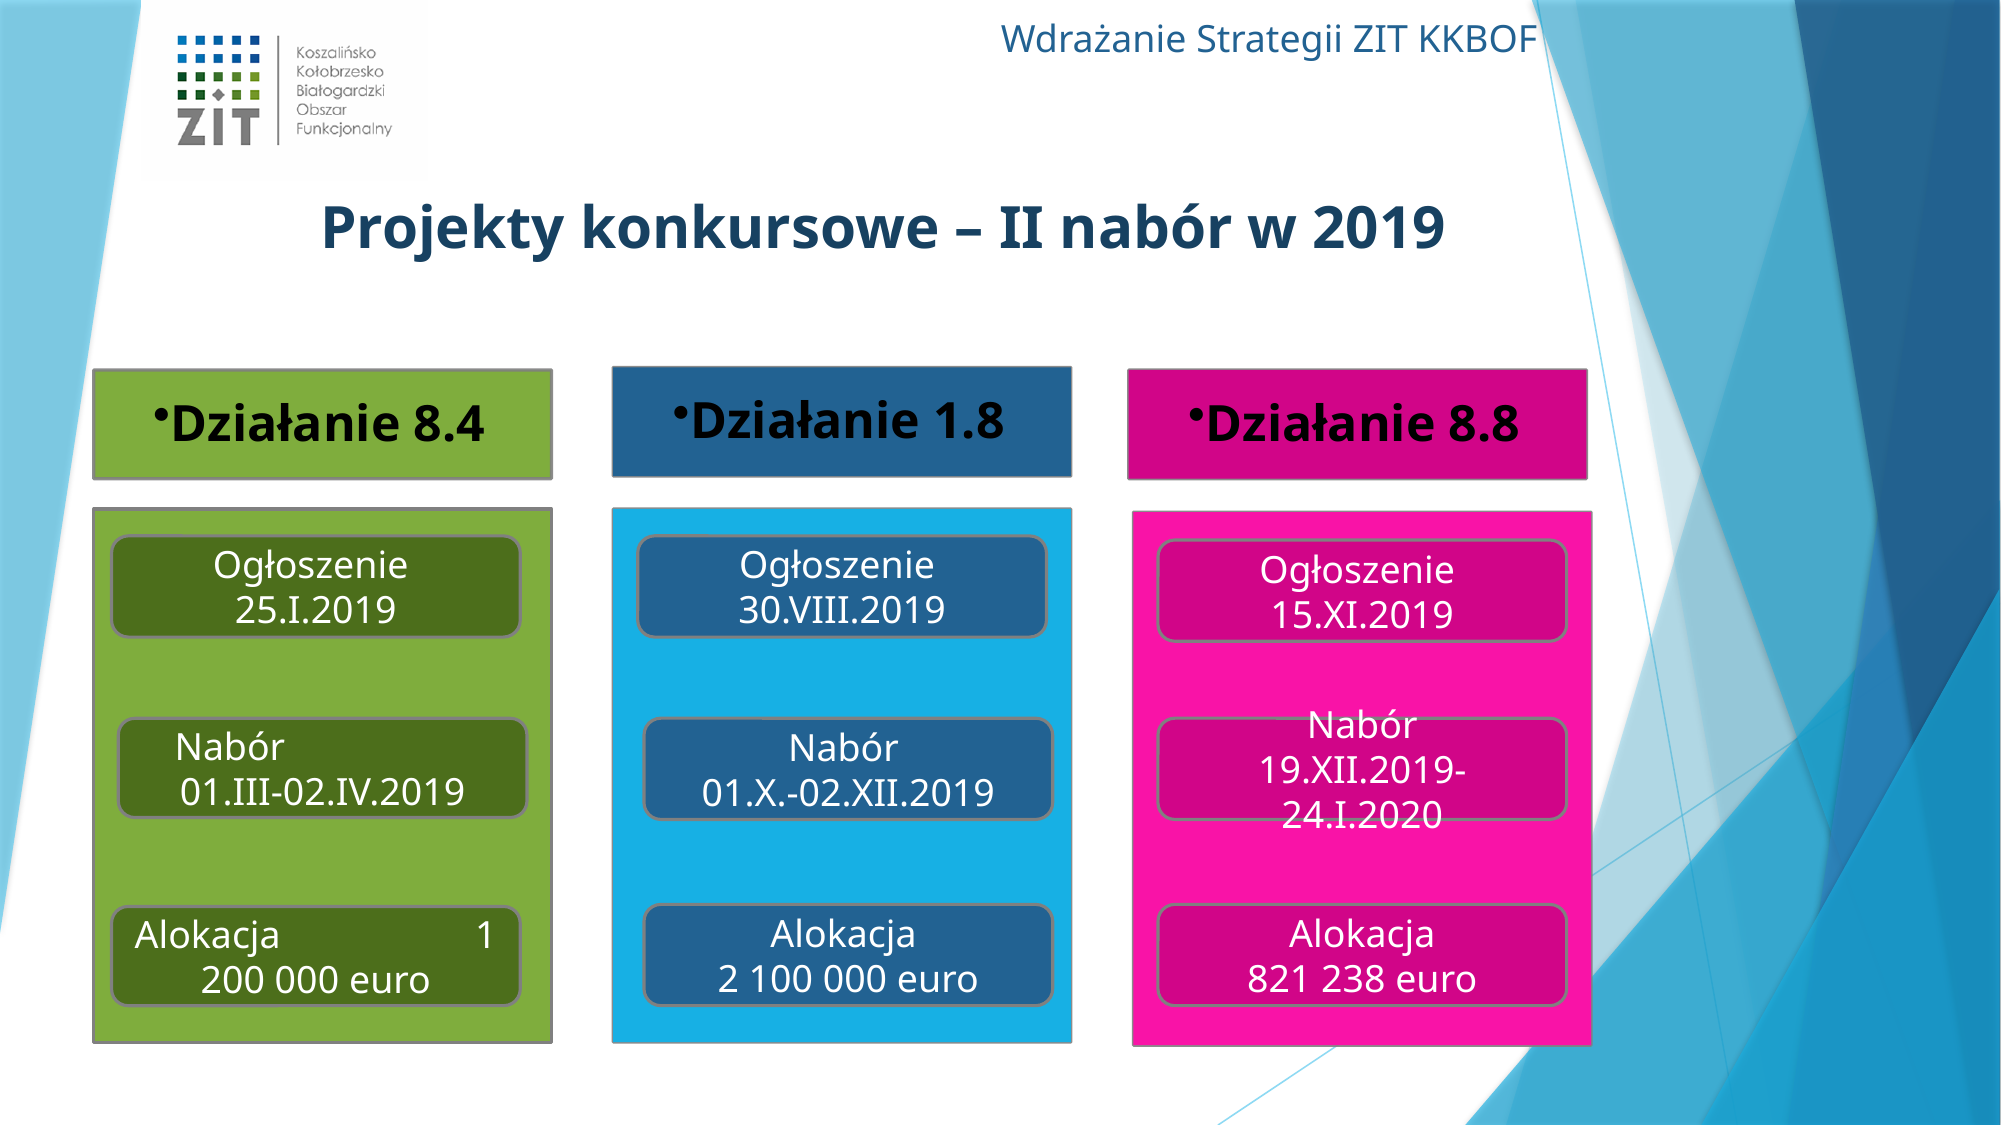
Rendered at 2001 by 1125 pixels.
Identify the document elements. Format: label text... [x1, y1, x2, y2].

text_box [612, 508, 1072, 1043]
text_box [1132, 511, 1592, 1046]
picture [141, 0, 428, 181]
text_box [1128, 369, 1587, 480]
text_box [93, 369, 552, 480]
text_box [612, 366, 1072, 477]
text_box Projekty konkursowe – II nabór w 2019 [260, 183, 1522, 268]
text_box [93, 508, 552, 1043]
